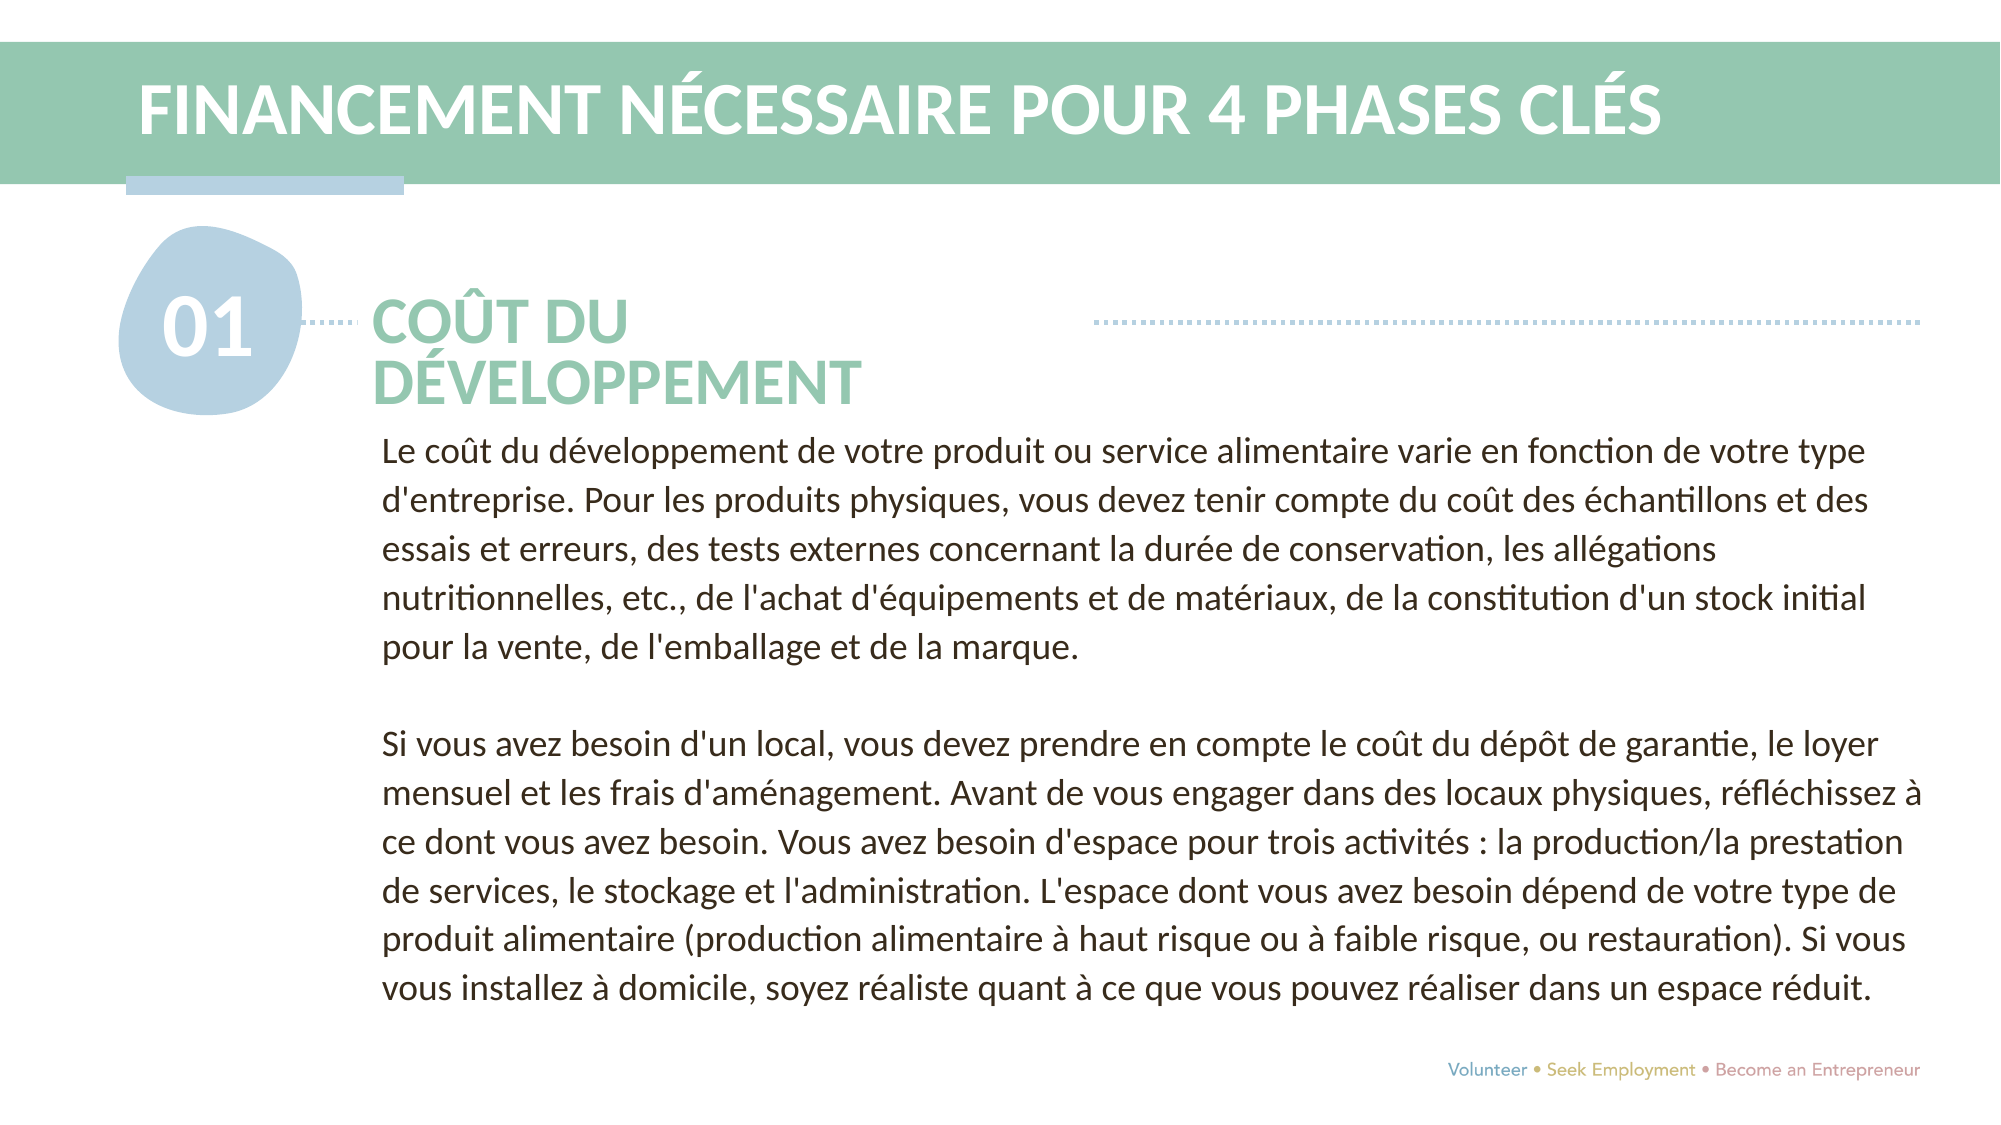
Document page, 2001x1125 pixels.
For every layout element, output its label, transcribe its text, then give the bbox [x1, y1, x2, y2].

text_box COÛT DU DÉVELOPPEMENT [357, 323, 1094, 361]
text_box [118, 225, 302, 471]
picture [1418, 1046, 1971, 1103]
text_box COÛT DU DÉVELOPPEMENT [357, 288, 1094, 322]
text_box Le coût du développement de votre produit ou service alimentaire varie en fonction de votre type d'entreprise. Pour les produits physiques, vous devez tenir compte du coût des échantillons et des essais et erreurs, des tests externes concernant la durée de conservation, les allégations nutritionnelles, etc., de l'achat d'équipements et de matériaux, de la constitution d'un stock initial pour la vente, de l'emballage et de la marque. Si vous avez besoin d'un local, vous devez prendre en compte le coût du dépôt de garantie, le loyer mensuel et les frais d'aménagement. Avant de vous engager dans des locaux physiques, réfléchissez à ce dont vous avez besoin. Vous avez besoin d'espace pour trois activités : la production/la prestation de services, le stockage et l'administration. L'espace dont vous avez besoin dépend de votre type de produit alimentaire (production alimentaire à haut risque ou à faible risque, ou restauration). Si vous vous installez à domicile, soyez réaliste quant à ce que vous pouvez réaliser dans un espace réduit. [366, 415, 1942, 972]
list FINANCEMENT NÉCESSAIRE POUR 4 PHASES CLÉS [123, 51, 1913, 170]
